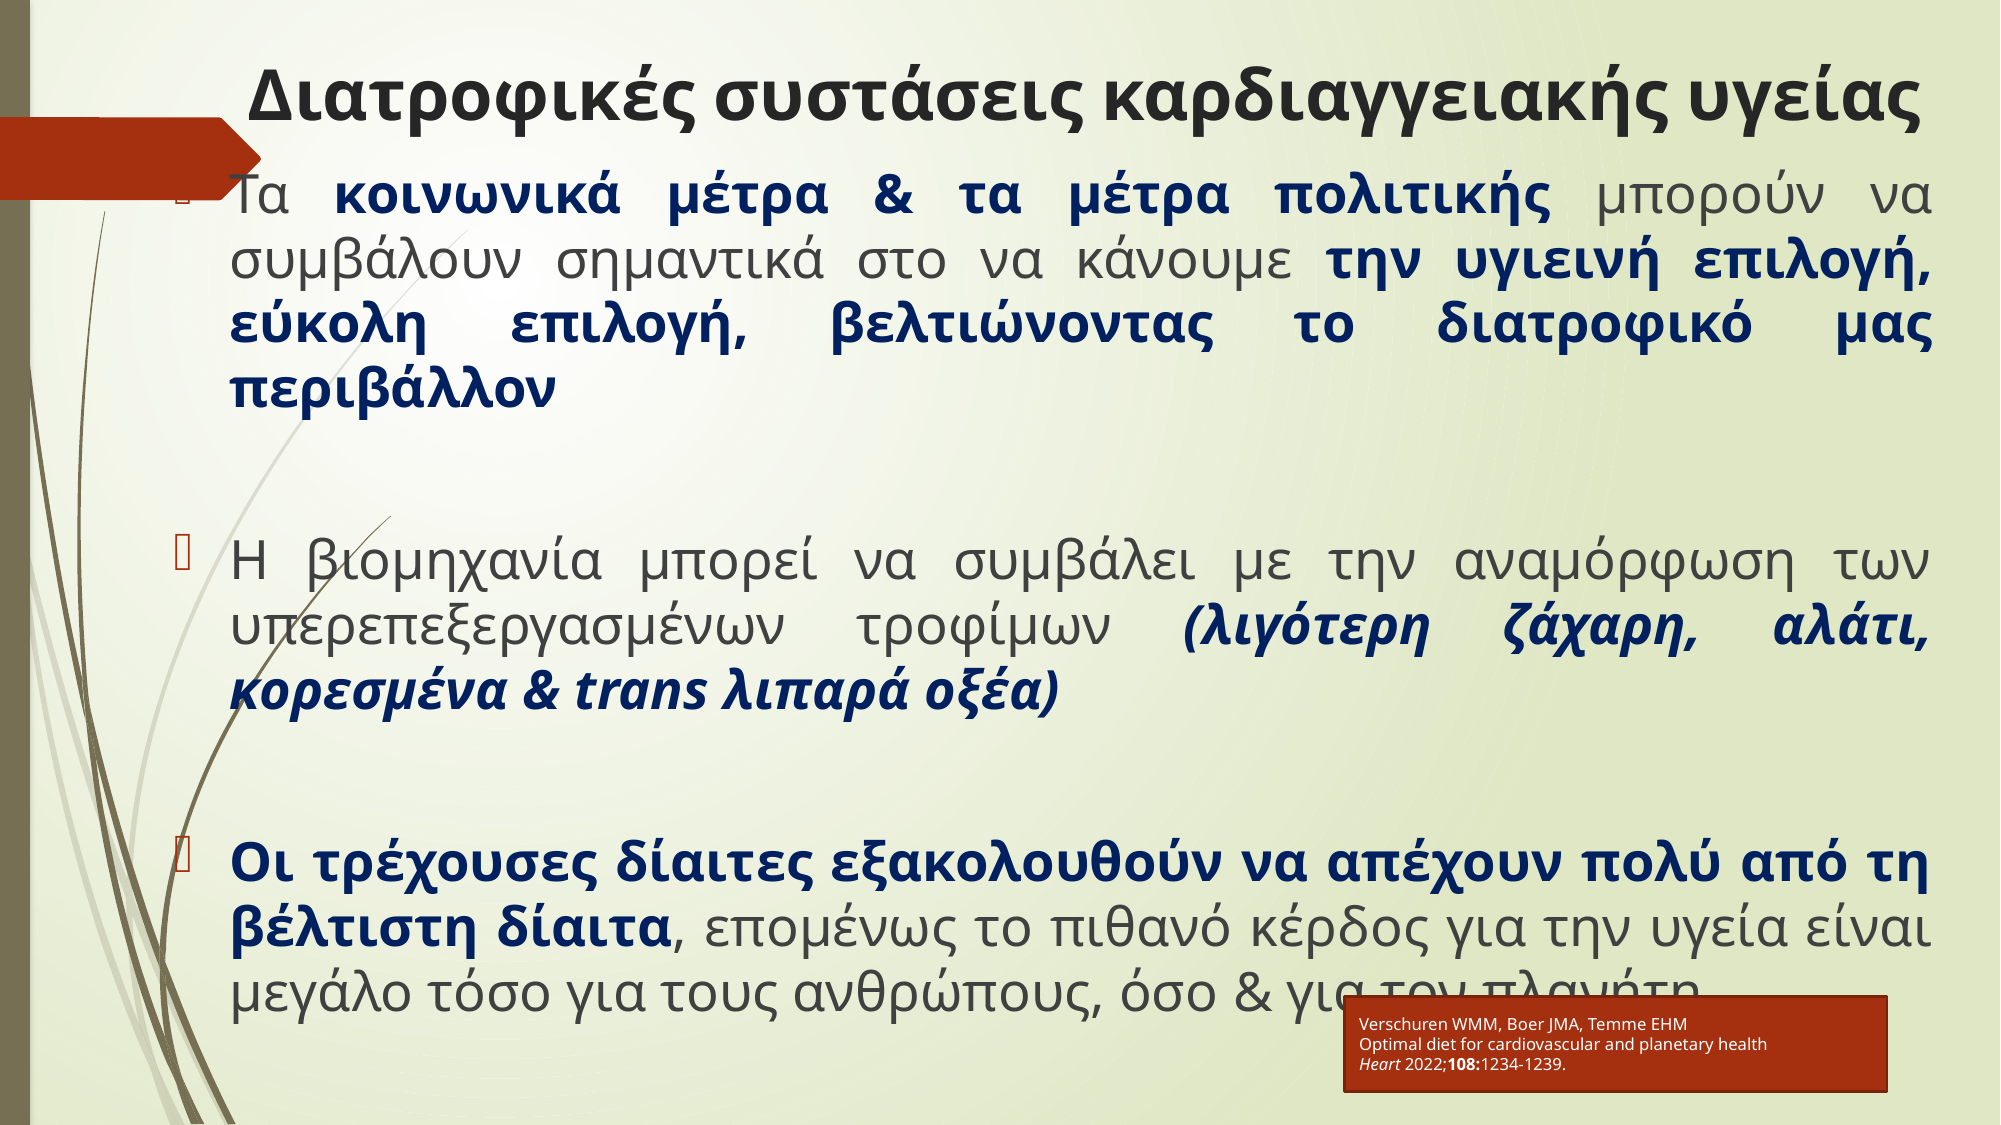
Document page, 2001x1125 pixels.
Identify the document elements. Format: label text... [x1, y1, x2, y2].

title Διατροφικές συστάσεις καρδιαγγειακής υγείας [232, 42, 1949, 151]
text_box Verschuren WMM, Boer JMA, Temme EHM Optimal diet for cardiovascular and planetary health Heart 2022;108:1234-1239. [1343, 995, 1888, 1093]
list Τα κοινωνικά μέτρα & τα μέτρα πολιτικής μπορούν να συμβάλουν σημαντικά στο να κάνουμε την υγιεινή επιλογή, εύκολη επιλογή, βελτιώνοντας το διατροφικό μας περιβάλλον Η βιομηχανία μπορεί να συμβάλει με την αναμόρφωση των υπερεπεξεργασμένων τροφίμων (λιγότερη ζάχαρη, αλάτι, κορεσμένα & trans λιπαρά οξέα) Οι τρέχουσες δίαιτες εξακολουθούν να απέχουν πολύ από τη βέλτιστη δίαιτα, επομένως το πιθανό κέρδος για την υγεία είναι μεγάλο τόσο για τους ανθρώπους, όσο & για τον πλανήτη [158, 151, 1949, 1092]
